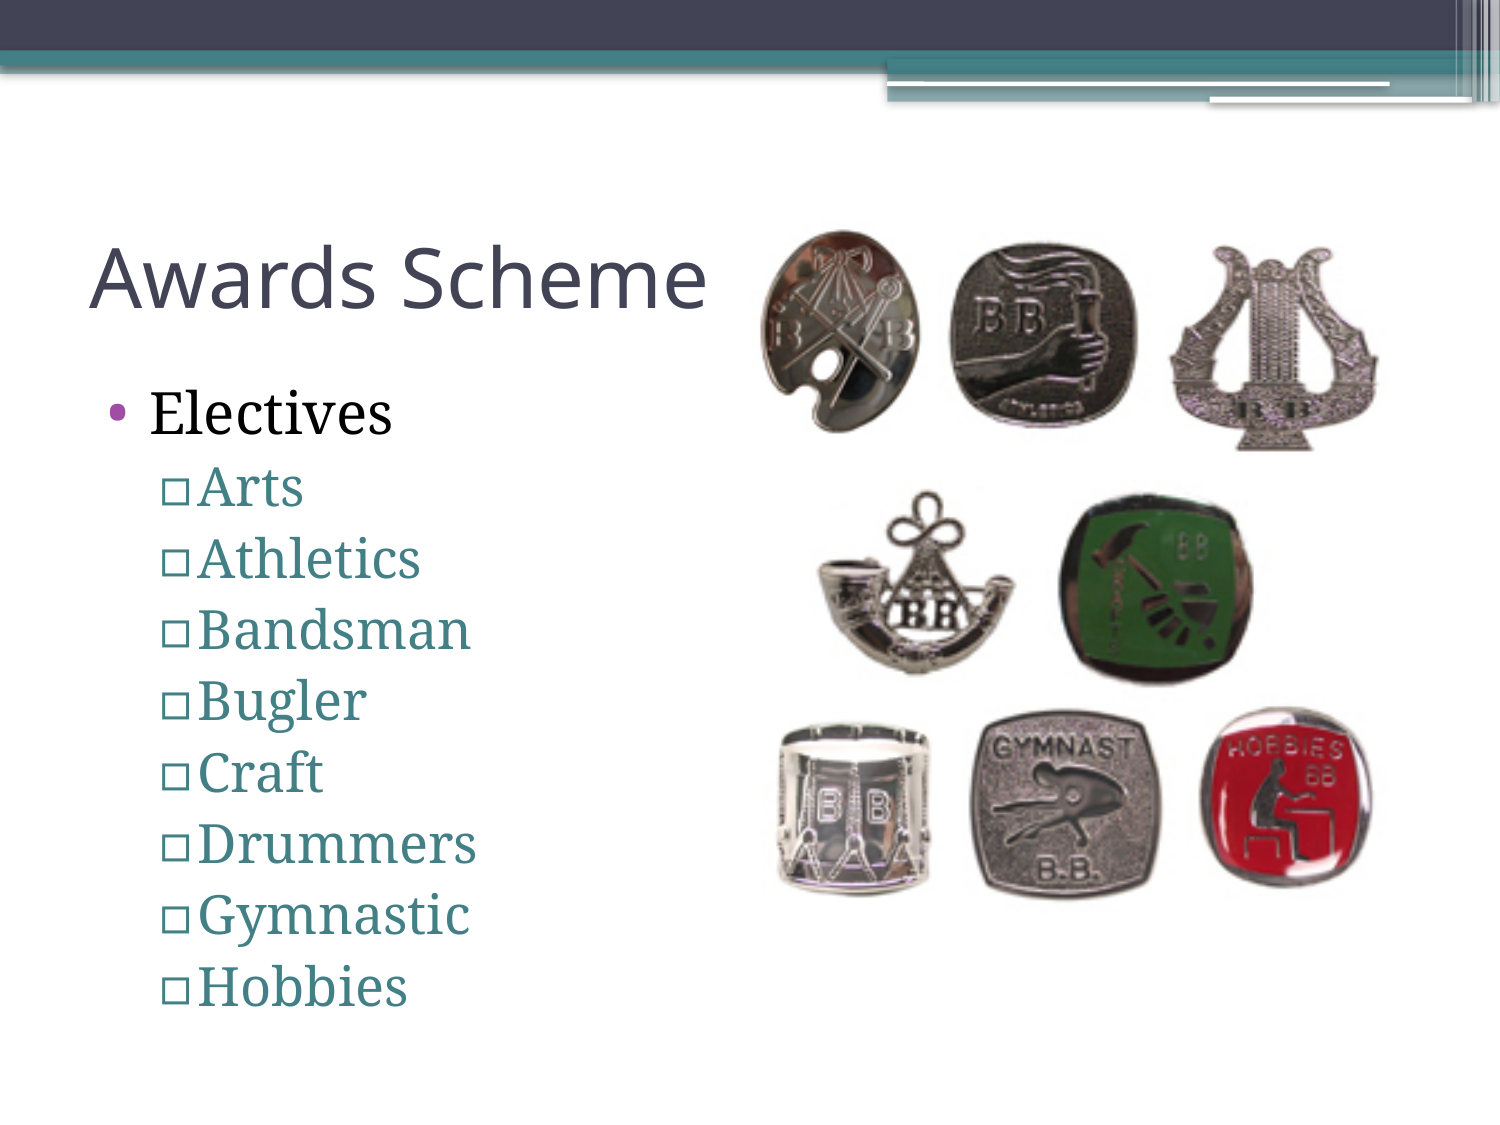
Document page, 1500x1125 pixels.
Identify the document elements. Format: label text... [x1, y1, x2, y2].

picture [749, 219, 929, 446]
picture [761, 703, 951, 905]
title Awards Scheme [75, 187, 1425, 363]
list Electives Arts Athletics Bandsman Bugler Craft Drummers Gymnastic Hobbies [75, 368, 1425, 1079]
picture [808, 479, 1035, 689]
picture [1163, 243, 1389, 457]
picture [938, 231, 1152, 445]
picture [962, 479, 1388, 915]
